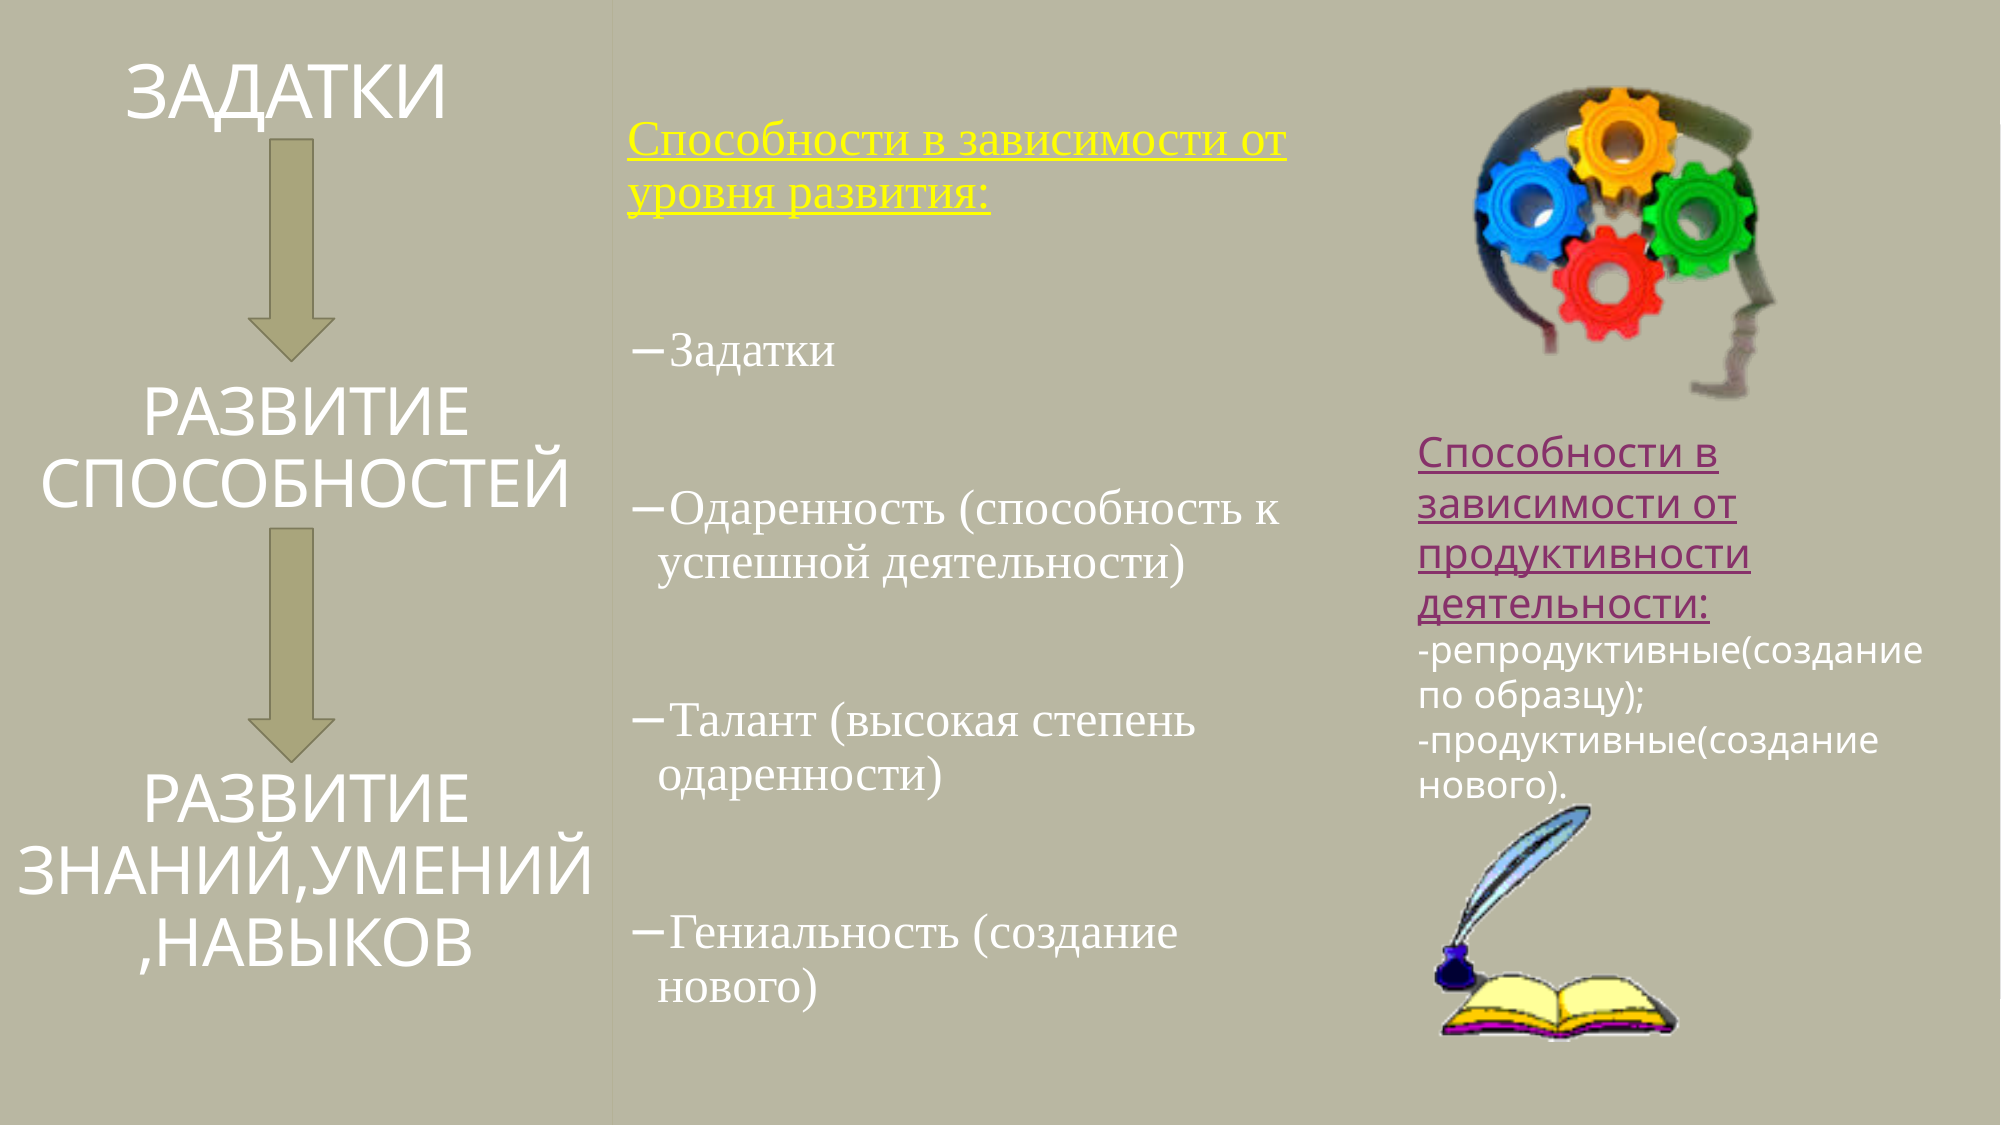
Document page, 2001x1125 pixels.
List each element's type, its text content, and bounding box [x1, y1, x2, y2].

text_box [247, 527, 336, 763]
title ЗАДАТКИ РАЗВИТИЕ СПОСОБНОСТЕЙ РАЗВИТИЕ ЗНАНИЙ,УМЕНИЙ,НАВЫКОВ [0, 0, 612, 1125]
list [1402, 762, 1702, 1042]
text_box [247, 138, 336, 363]
text_box [1334, 0, 2000, 1125]
list Способности в зависимости от уровня развития: Задатки Одаренность (способность к успешной деятельности) Талант (высокая степень одаренности) Гениальность (создание нового) [612, 0, 1334, 1125]
text_box Способности в зависимости от продуктивности деятельности: -репродуктивные(создание по образцу); -продуктивные(создание нового). [1403, 418, 1944, 859]
picture [1402, 41, 1860, 496]
